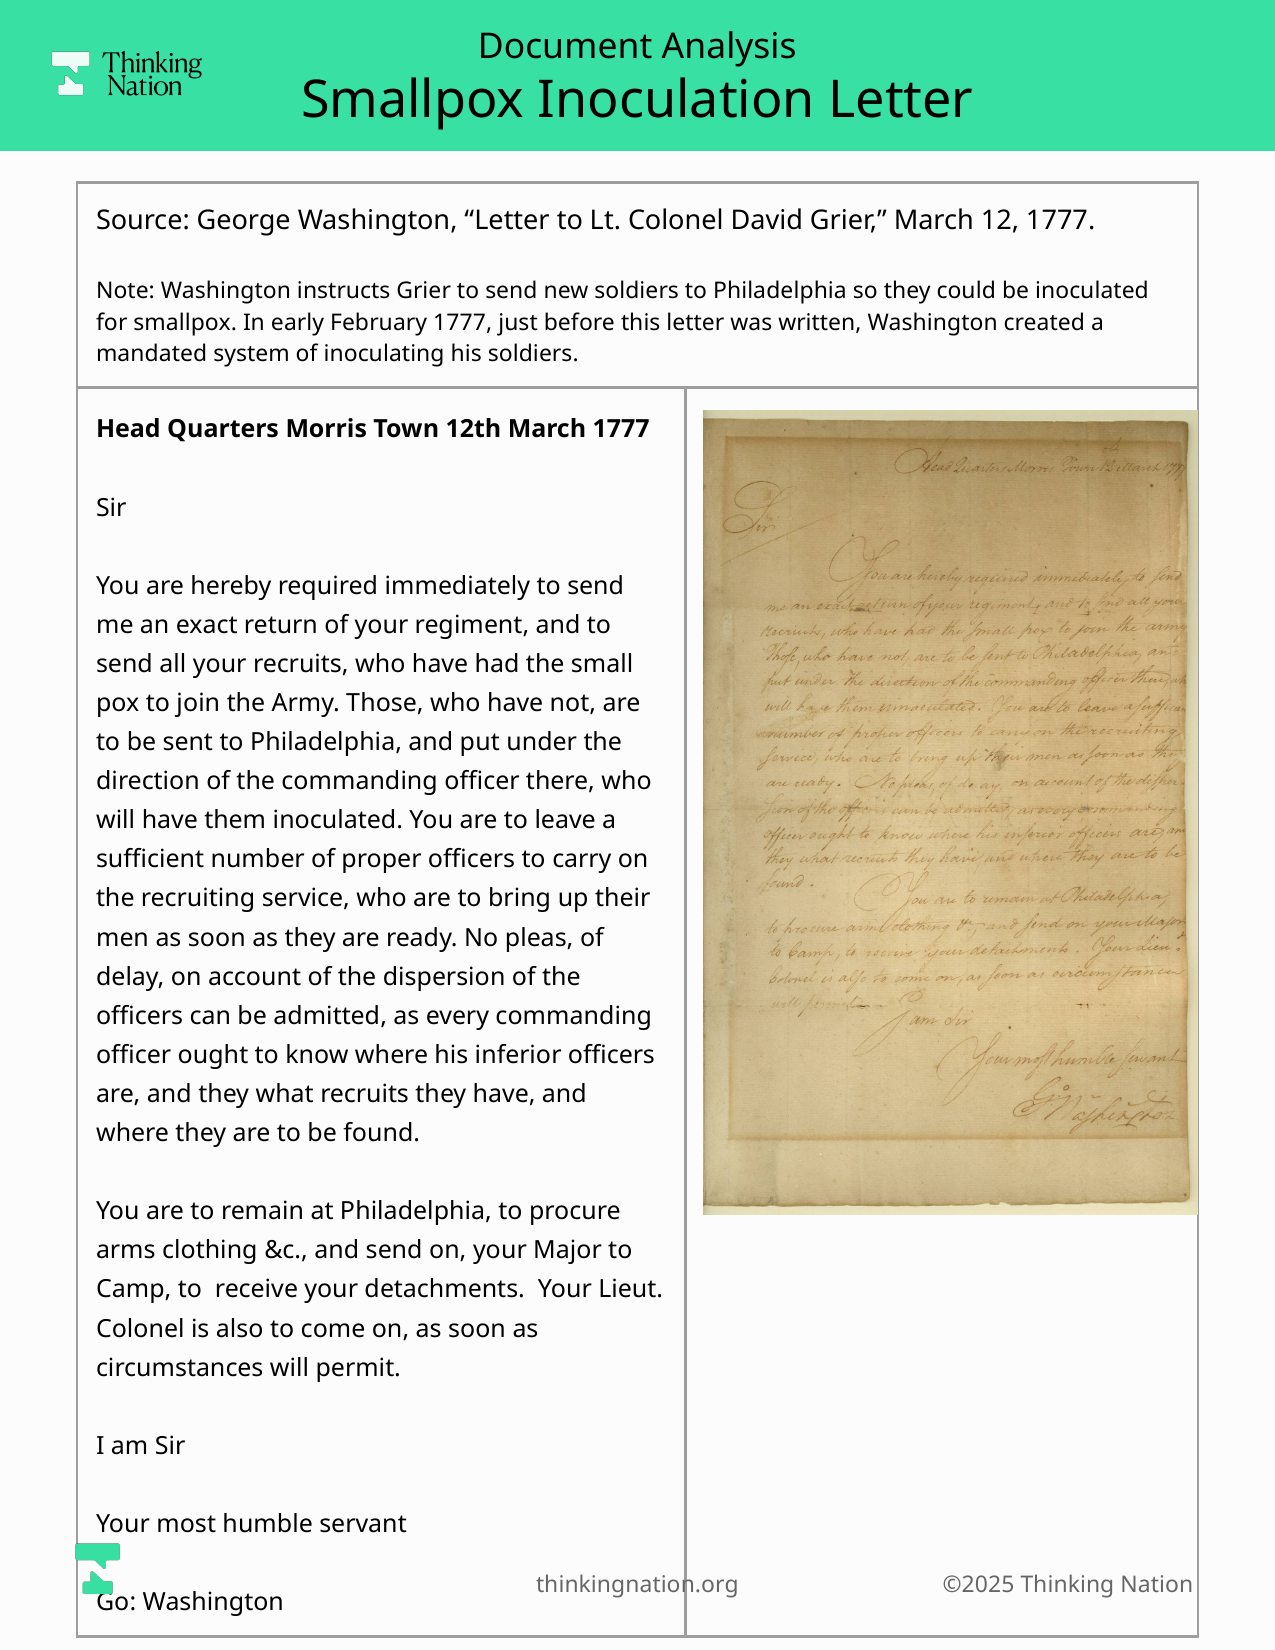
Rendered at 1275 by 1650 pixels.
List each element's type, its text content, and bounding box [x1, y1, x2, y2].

table_cell Head Quarters Morris Town 12th March 1777 Sir You are hereby required immediately to send me an exact return of your regiment, and to send all your recruits, who have had the small pox to join the Army. Those, who have not, are to be sent to Philadelphia, and put under the direction of the commanding officer there, who will have them inoculated. You are to leave a sufficient number of proper officers to carry on the recruiting service, who are to bring up their men as soon as they are ready. No pleas, of delay, on account of the dispersion of the officers can be admitted, as every commanding officer ought to know where his inferior officers are, and they what recruits they have, and where they are to be found. You are to remain at Philadelphia, to procure arms clothing &c., and send on, your Major to Camp, to receive your detachments. Your Lieut. Colonel is also to come on, as soon as circumstances will permit. I am Sir Your most humble servant Go: Washington [78, 389, 684, 1635]
text_box thinkingnation.org [486, 1553, 789, 1605]
picture [35, 37, 207, 109]
picture [62, 1533, 133, 1604]
table_cell [687, 389, 1197, 1635]
table_header Source: George Washington, “Letter to Lt. Colonel David Grier,” March 12, 1777. Note: Washington instructs Grier to send new soldiers to Philadelphia so they could be inoculated for smallpox. In early February 1777, just before this letter was written, Washington created a mandated system of inoculating his soldiers. [78, 184, 1197, 386]
picture [703, 410, 1199, 1216]
text_box ©2025 Thinking Nation [907, 1553, 1210, 1605]
text_box Document Analysis Smallpox Inoculation Letter [0, 0, 1275, 151]
